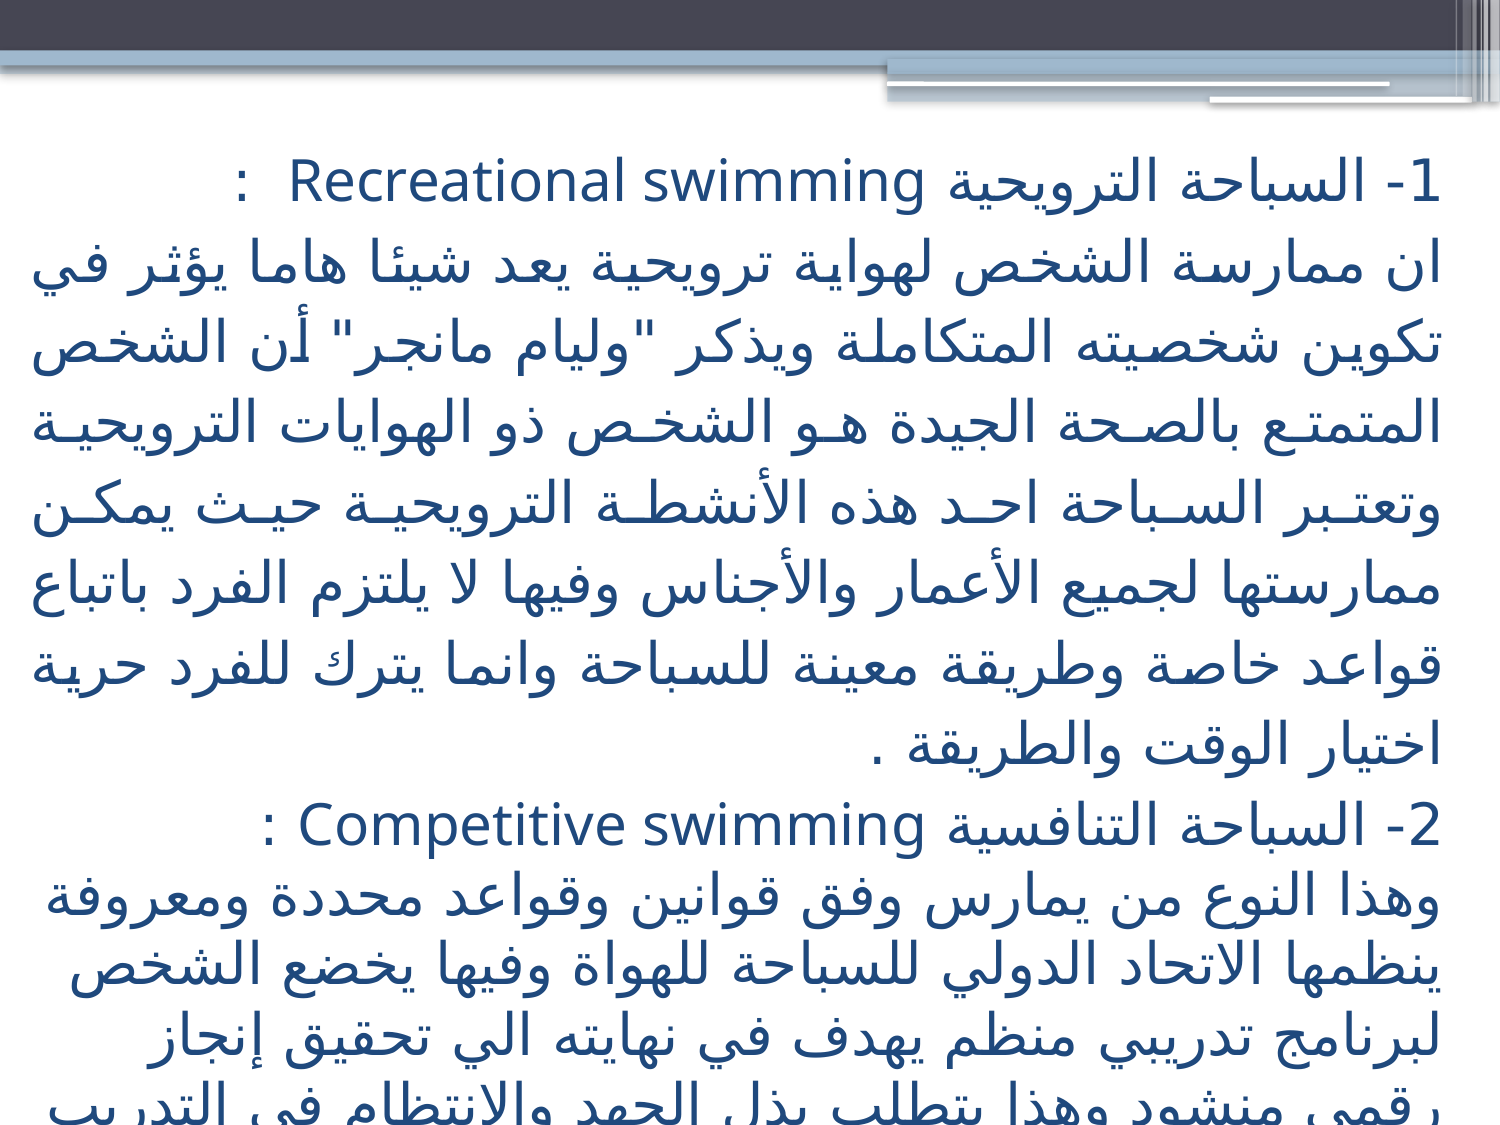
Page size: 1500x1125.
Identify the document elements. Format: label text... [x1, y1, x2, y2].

text_box 1- السباحة الترويحية Recreational swimming : ان ممارسة الشخص لهواية ترويحية يعد شيئا هاما يؤثر في تكوين شخصيته المتكاملة ويذكر "وليام مانجر" أن الشخص المتمتع بالصحة الجيدة هو الشخص ذو الهوايات الترويحية وتعتبر السباحة احد هذه الأنشطة الترويحية حيث يمكن ممارستها لجميع الأعمار والأجناس وفيها لا يلتزم الفرد باتباع قواعد خاصة وطريقة معينة للسباحة وانما يترك للفرد حرية اختيار الوقت والطريقة . 2- السباحة التنافسية Competitive swimming : وهذا النوع من يمارس وفق قوانين وقواعد محددة ومعروفة ينظمها الاتحاد الدولي للسباحة للهواة وفيها يخضع الشخص لبرنامج تدريبي منظم يهدف في نهايته الي تحقيق إنجاز رقمي منشود وهذا يتطلب بذل الجهد والانتظام في التدريب وللسباحة التنافسية مسابقات محددة المسافة يشارك فيها السباحين . [15, 125, 1459, 1125]
